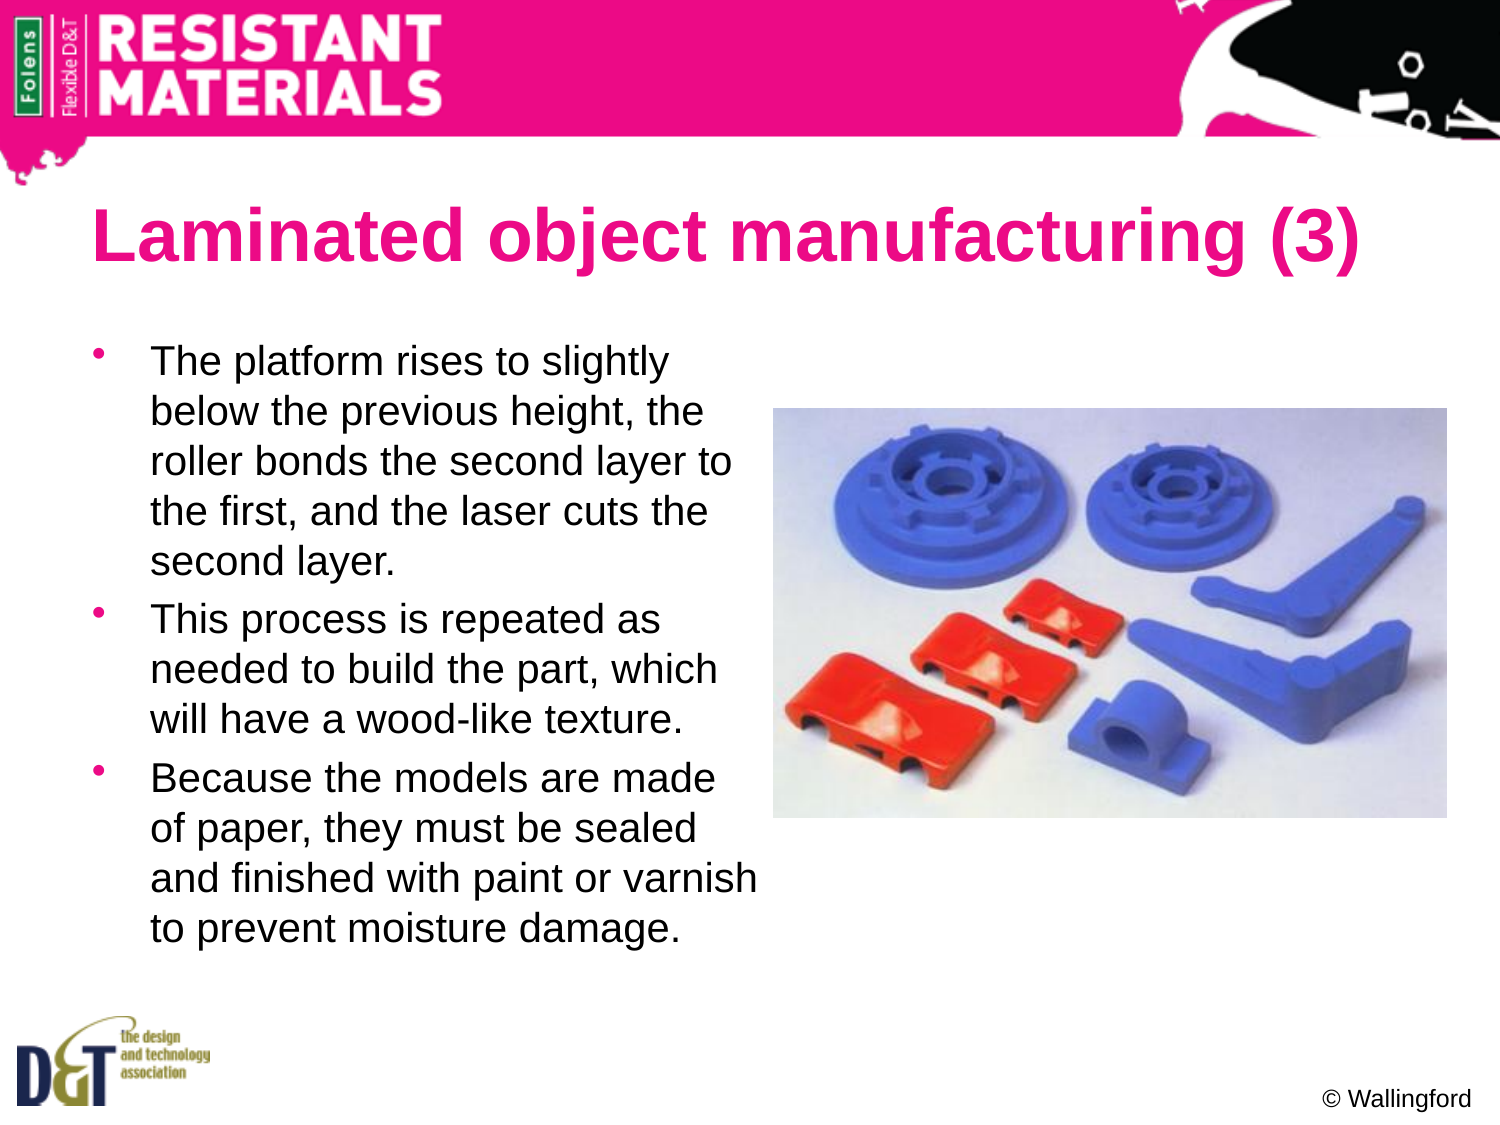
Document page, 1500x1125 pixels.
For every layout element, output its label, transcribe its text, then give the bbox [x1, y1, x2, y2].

text_box © Wallingford [1257, 1074, 1495, 1125]
title Laminated object manufacturing (3) [76, 160, 1427, 301]
list The platform rises to slightly below the previous height, the roller bonds the second layer to the first, and the laser cuts the second layer. This process is repeated as needed to build the part, which will have a wood-like texture. Because the models are made of paper, they must be sealed and finished with paint or varnish to prevent moisture damage. [76, 326, 774, 1035]
picture [0, 0, 1500, 1125]
